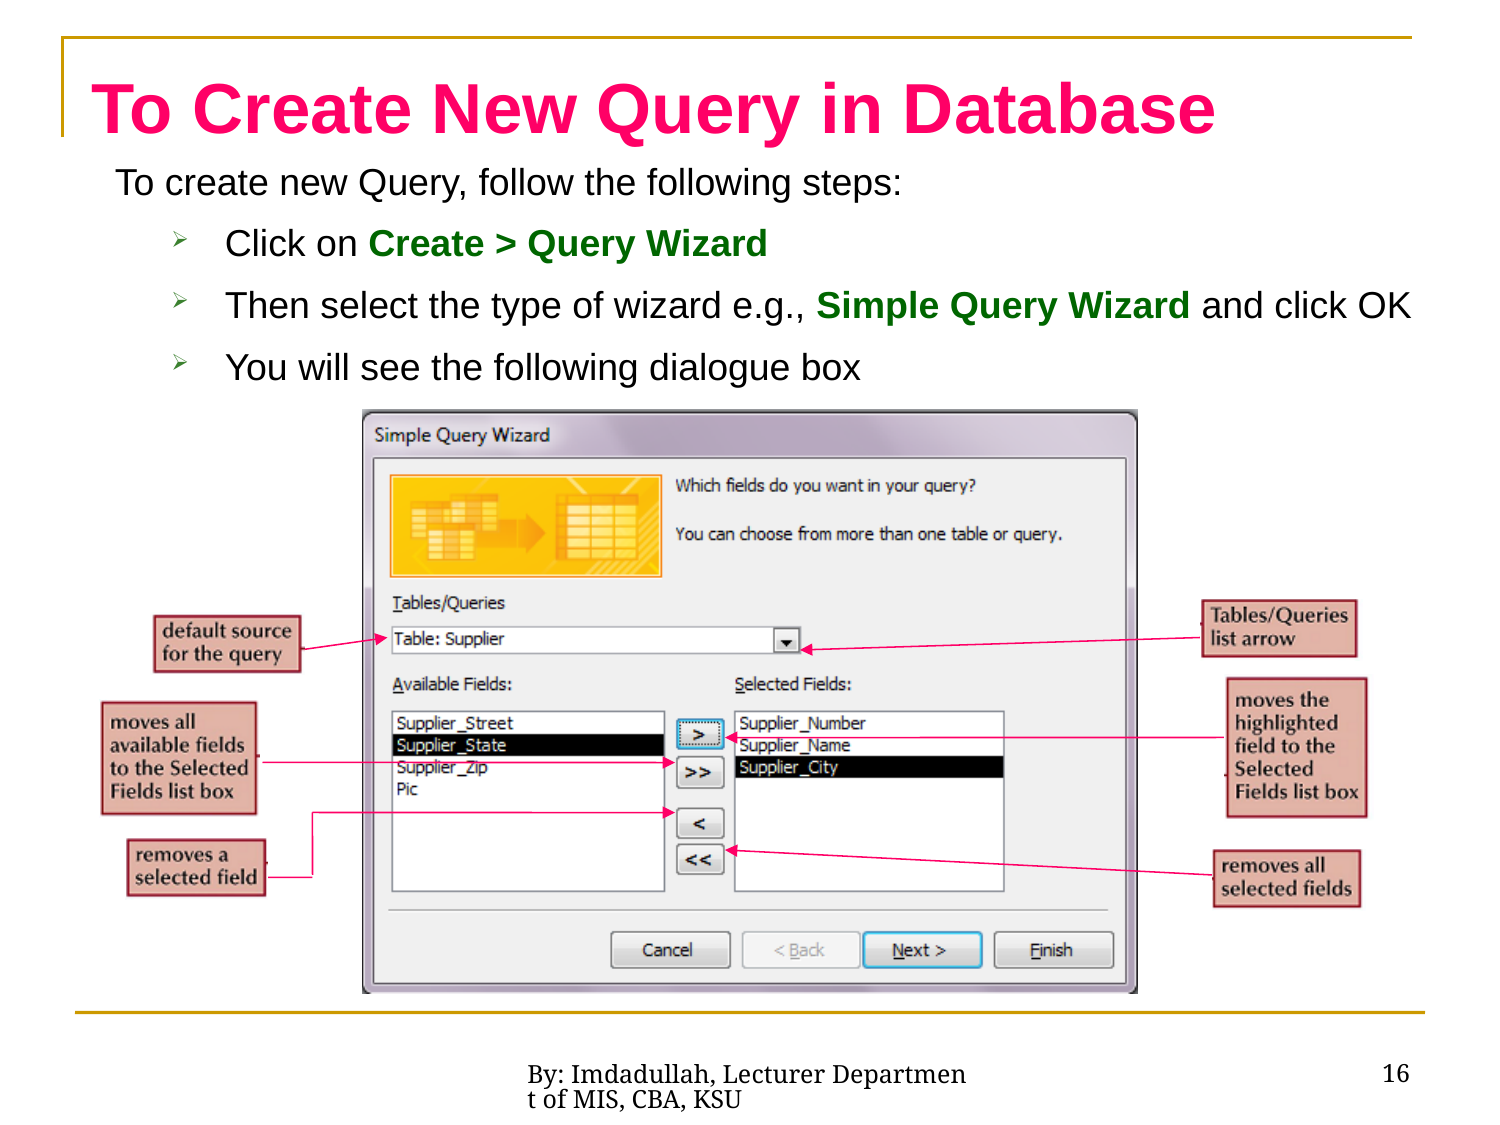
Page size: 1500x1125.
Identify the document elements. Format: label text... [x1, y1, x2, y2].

footer By: Imdadullah, Lecturer Department of MIS, CBA, KSU [512, 1025, 988, 1100]
picture [99, 699, 260, 818]
picture [1212, 849, 1366, 912]
list To create new Query, follow the following steps: Click on Create > Query Wizard Then select the type of wizard e.g., Simple Query Wizard and click OK You will see the following dialogue box [99, 149, 1450, 450]
picture [124, 837, 268, 901]
picture [1224, 674, 1374, 823]
slide_number 16 [1074, 1024, 1425, 1100]
picture [149, 612, 305, 676]
picture [362, 409, 1138, 995]
picture [1199, 599, 1363, 662]
title To Create New Query in Database [76, 52, 1415, 158]
